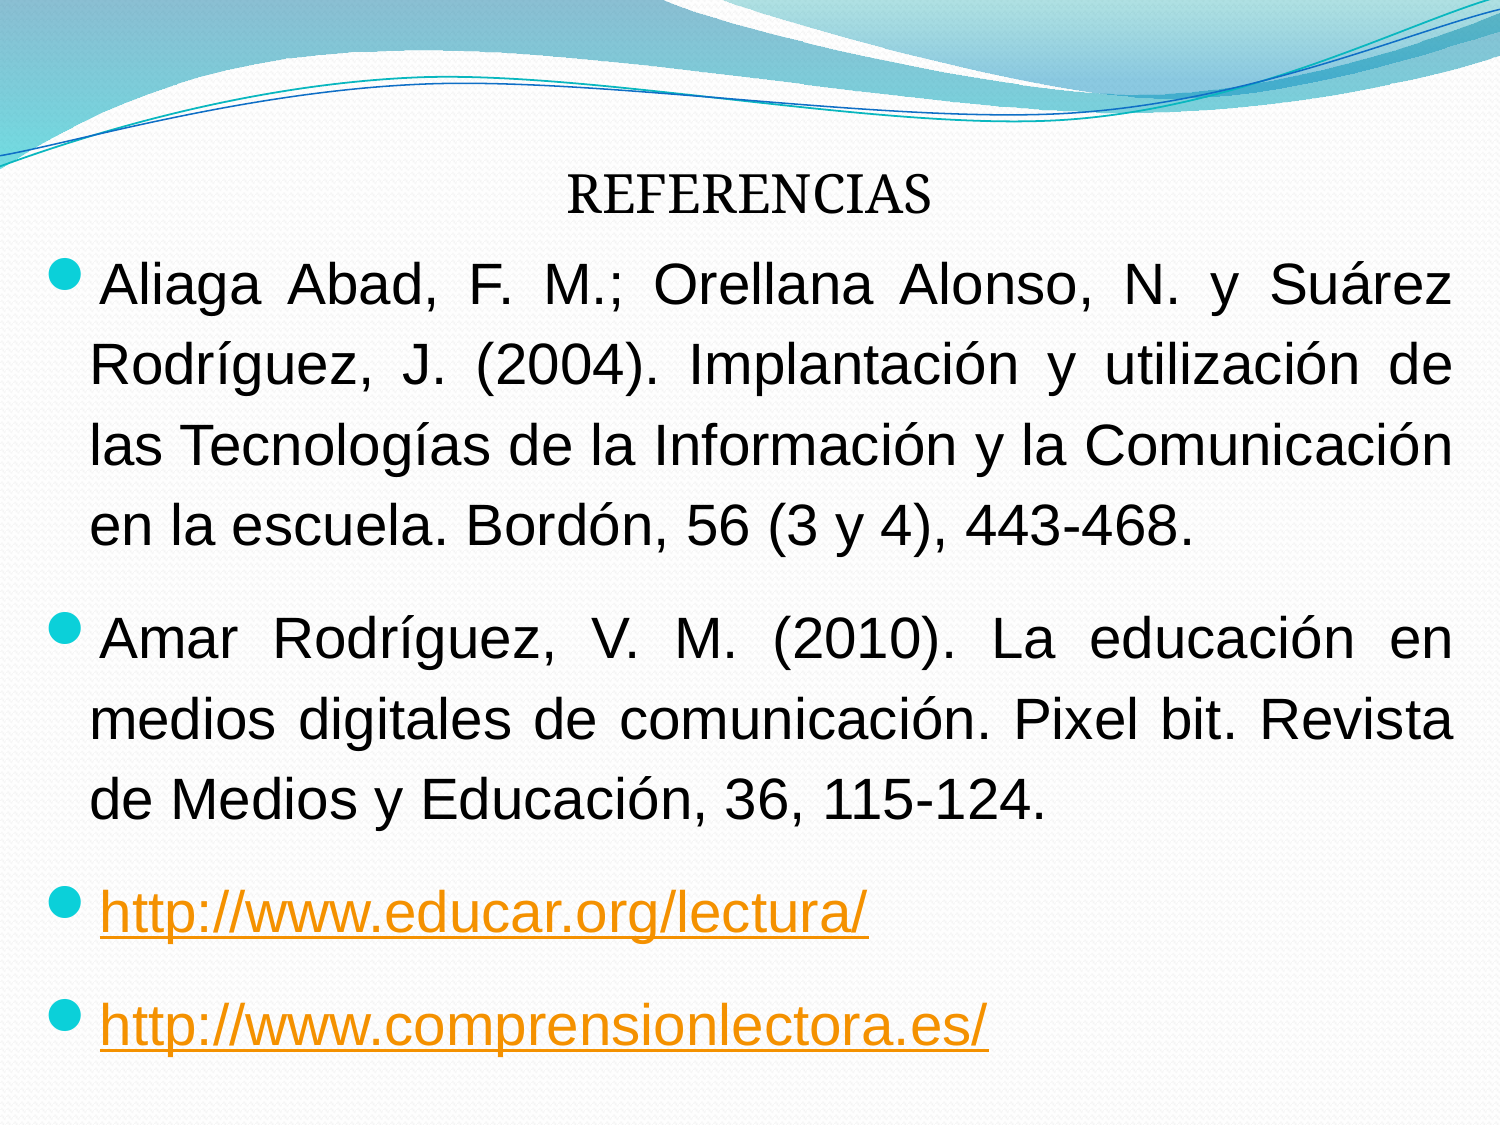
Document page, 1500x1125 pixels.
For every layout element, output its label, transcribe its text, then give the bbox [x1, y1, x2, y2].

list REFERENCIAS Aliaga Abad, F. M.; Orellana Alonso, N. y Suárez Rodríguez, J. (2004). Implantación y utilización de las Tecnologías de la Información y la Comunicación en la escuela. Bordón, 56 (3 y 4), 443-468. Amar Rodríguez, V. M. (2010). La educación en medios digitales de comunicación. Pixel bit. Revista de Medios y Educación, 36, 115-124. http://www.educar.org/lectura/ http://www.comprensionlectora.es/ [29, 0, 1471, 1125]
